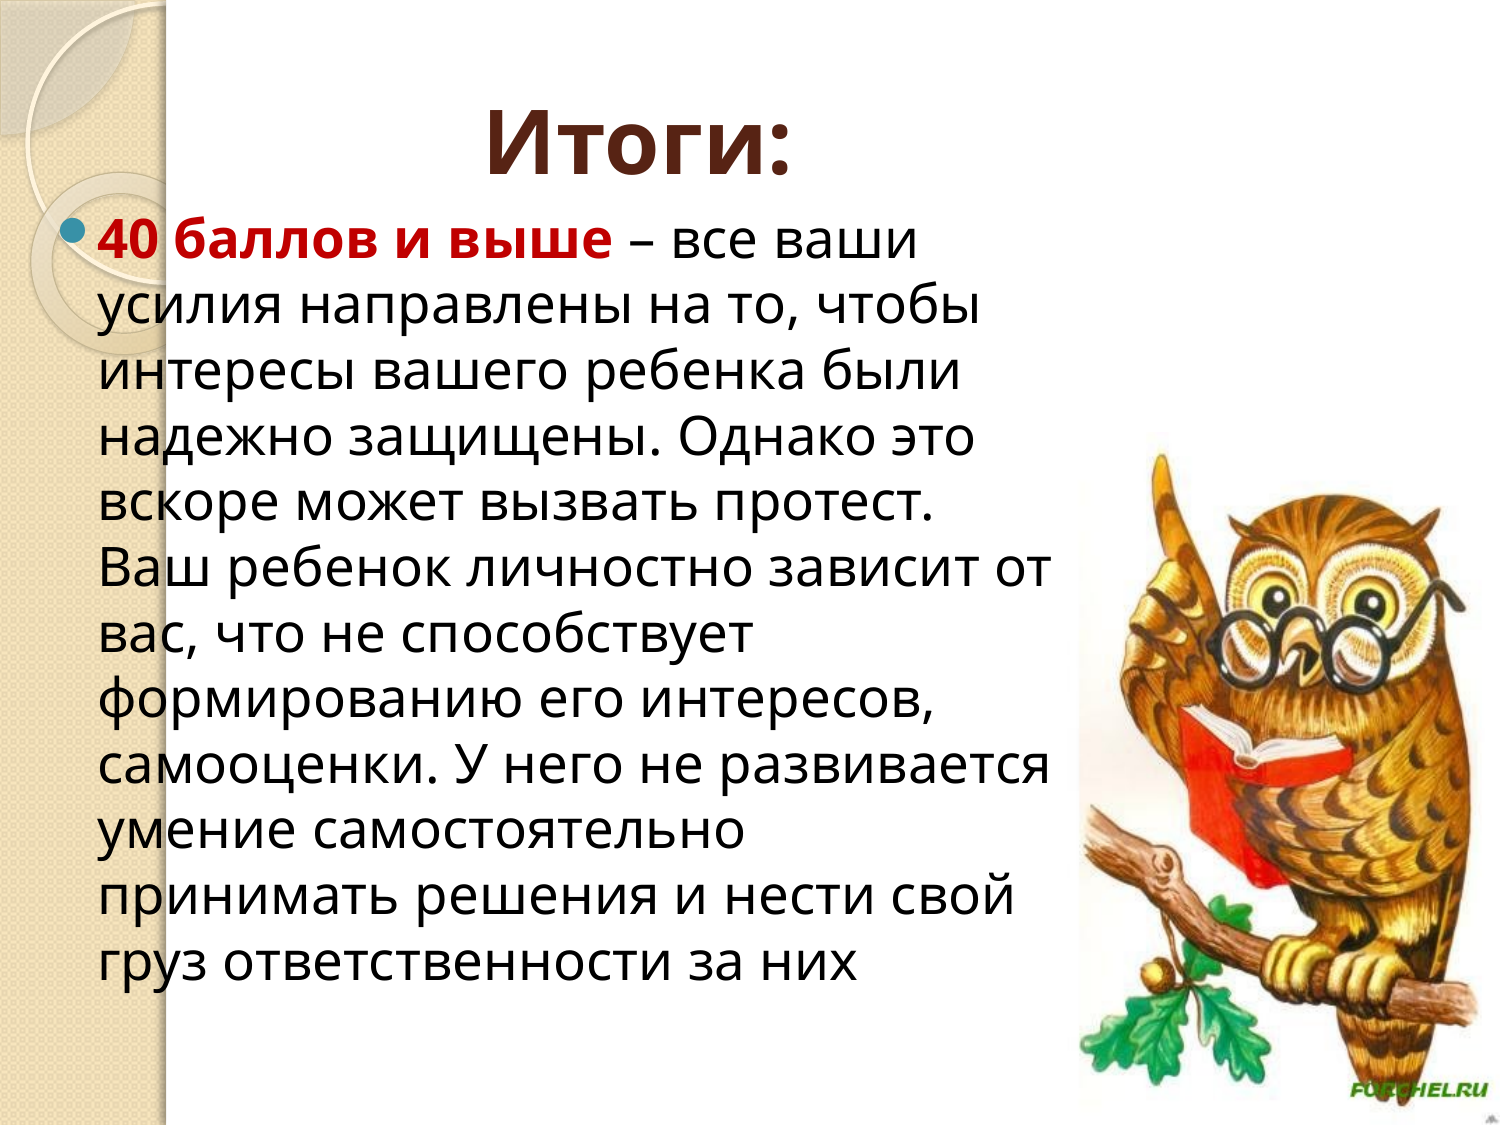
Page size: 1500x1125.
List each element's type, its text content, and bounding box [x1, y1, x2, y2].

picture [1056, 432, 1500, 1125]
list 40 баллов и выше – все ваши усилия направлены на то, чтобы интересы вашего ребенка были надежно защищены. Однако это вскоре может вызвать протест. Ваш ребенок личностно зависит от вас, что не способствует формированию его интересов, самооценки. У него не развивается умение самостоятельно принимать решения и нести свой груз ответственности за них [29, 196, 1076, 1071]
title Итоги: [235, 45, 1466, 233]
